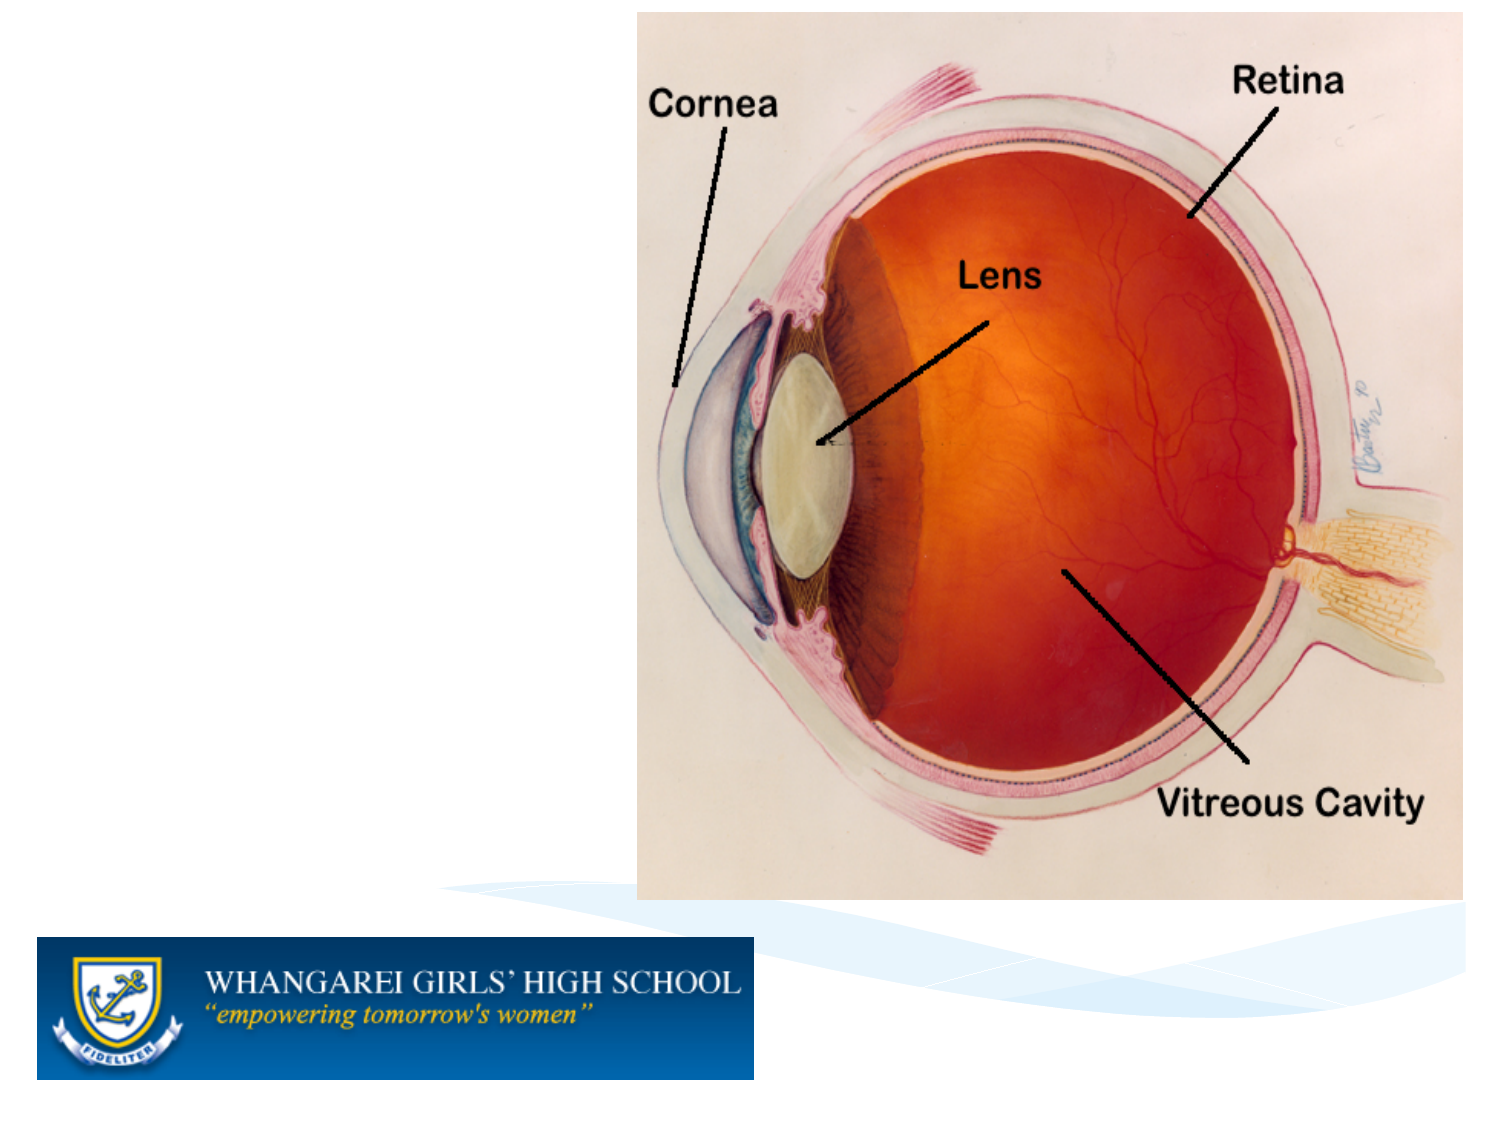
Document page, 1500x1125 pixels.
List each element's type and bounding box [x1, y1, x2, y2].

picture [637, 12, 1463, 901]
picture [37, 937, 754, 1080]
